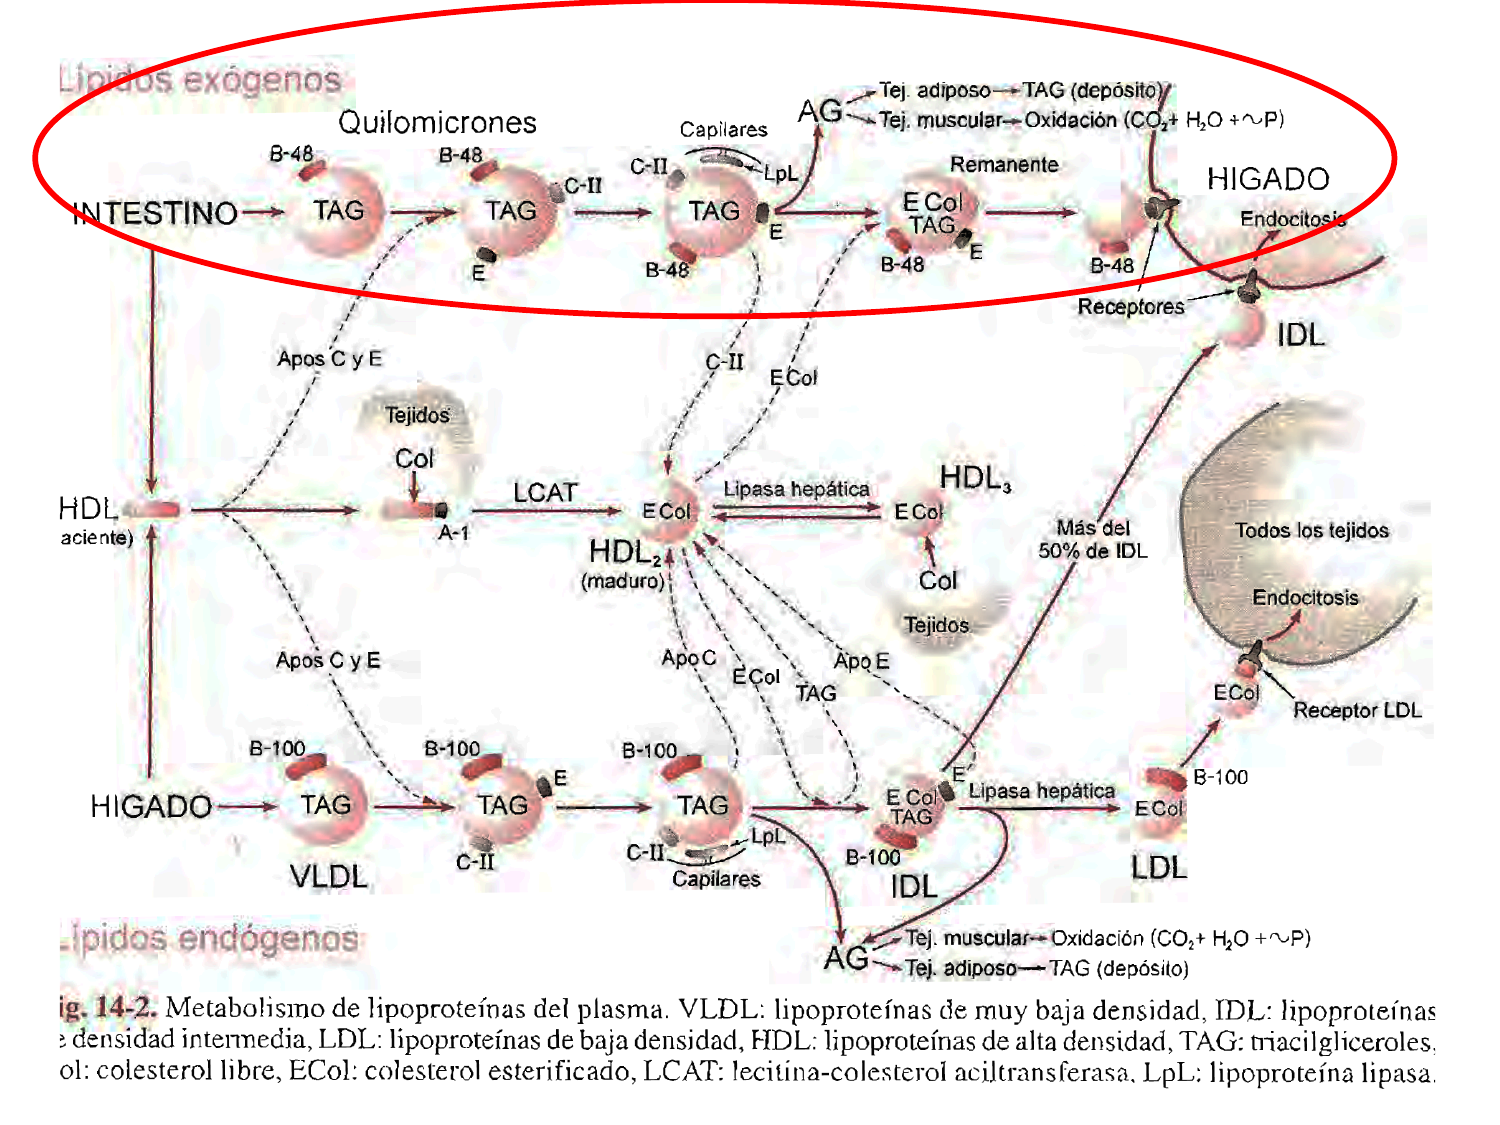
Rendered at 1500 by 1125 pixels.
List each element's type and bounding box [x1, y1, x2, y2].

text_box [202, 0, 1228, 52]
picture [59, 53, 1436, 1091]
text_box [33, 118, 54, 199]
